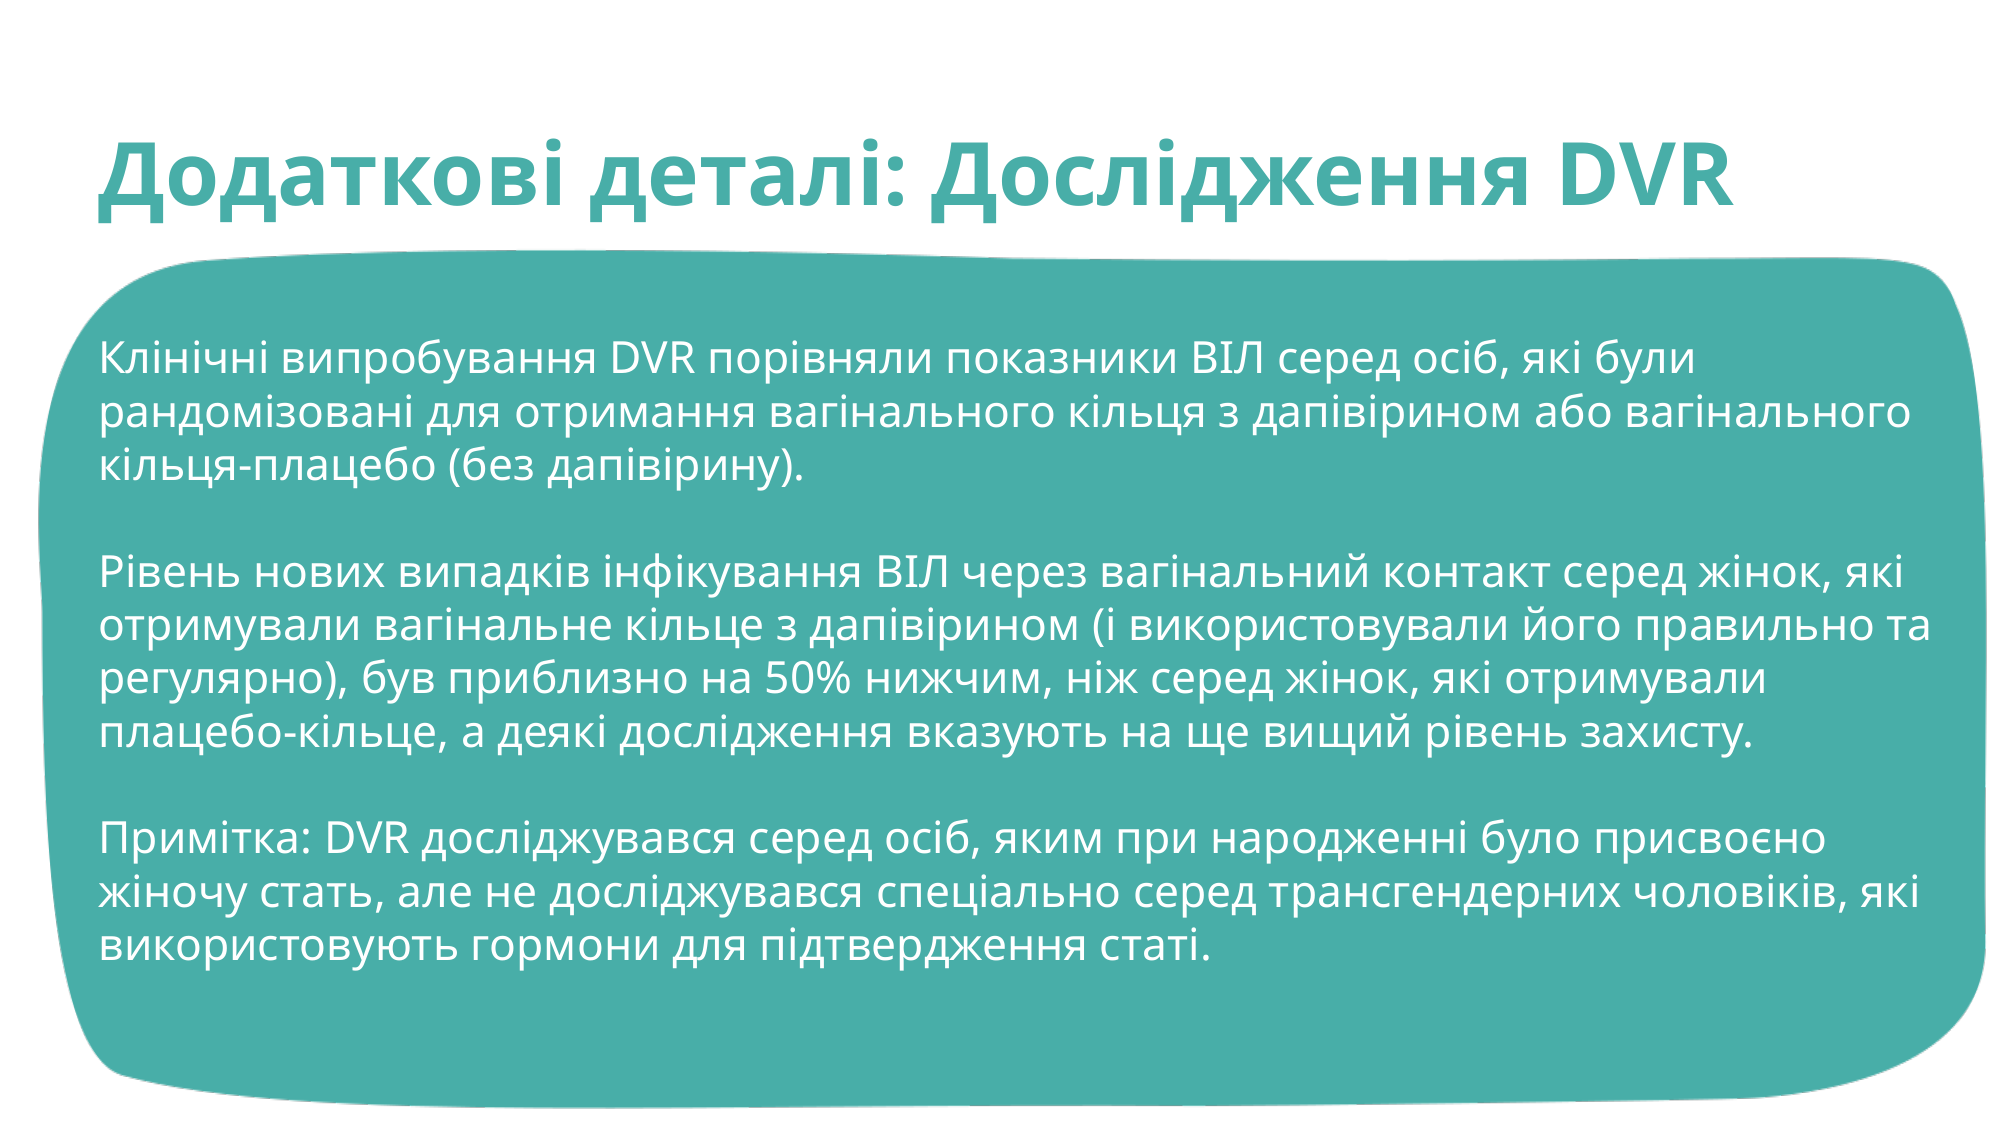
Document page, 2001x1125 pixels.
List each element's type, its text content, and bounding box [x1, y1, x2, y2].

text_box [0, 239, 2000, 1125]
text_box Додаткові деталі: Дослідження DVR [98, 76, 1865, 224]
text_box Клінічні випробування DVR порівняли показники ВІЛ серед осіб, які були рандомізовані для отримання вагінального кільця з дапівірином або вагінального кільця-плацебо (без дапівірину). Рівень нових випадків інфікування ВІЛ через вагінальний контакт серед жінок, які отримували вагінальне кільце з дапівірином (і використовували його правильно та регулярно), був приблизно на 50% нижчим, ніж серед жінок, які отримували плацебо-кільце, а деякі дослідження вказують на ще вищий рівень захисту. Примітка: DVR досліджувався серед осіб, яким при народженні було присвоєно жіночу стать, але не досліджувався спеціально серед трансгендерних чоловіків, які використовують гормони для підтвердження статі. [98, 329, 1959, 1023]
